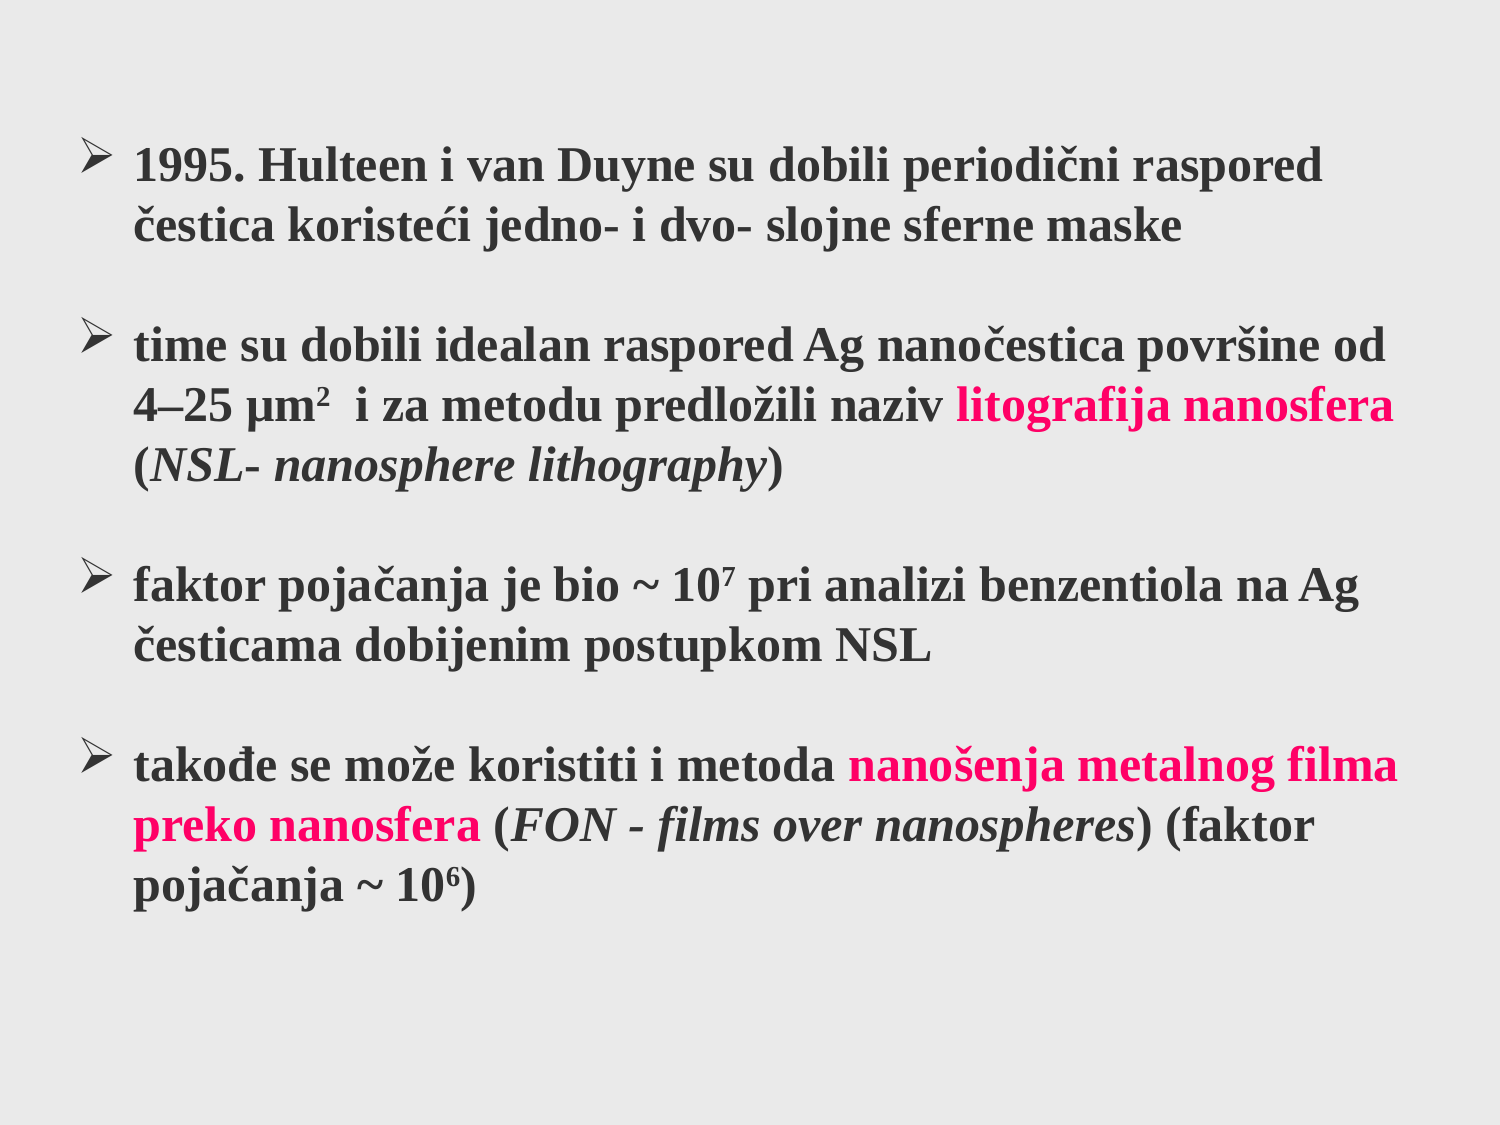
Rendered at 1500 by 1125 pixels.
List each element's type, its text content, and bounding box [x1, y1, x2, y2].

text_box 1995. Hulteen i van Duyne su dobili periodični raspored čestica koristeći jedno- i dvo- slojne sferne maske time su dobili idealan raspored Ag nanočestica površine od 4–25 μm2 i za metodu predložili naziv litografija nanosfera (NSL- nanosphere lithography) faktor pojačanja je bio ~ 107 pri analizi benzentiola na Ag česticama dobijenim postupkom NSL takođe se može koristiti i metoda nanošenja metalnog filma preko nanosfera (FON - films over nanospheres) (faktor pojačanja ~ 106) [62, 124, 1450, 920]
